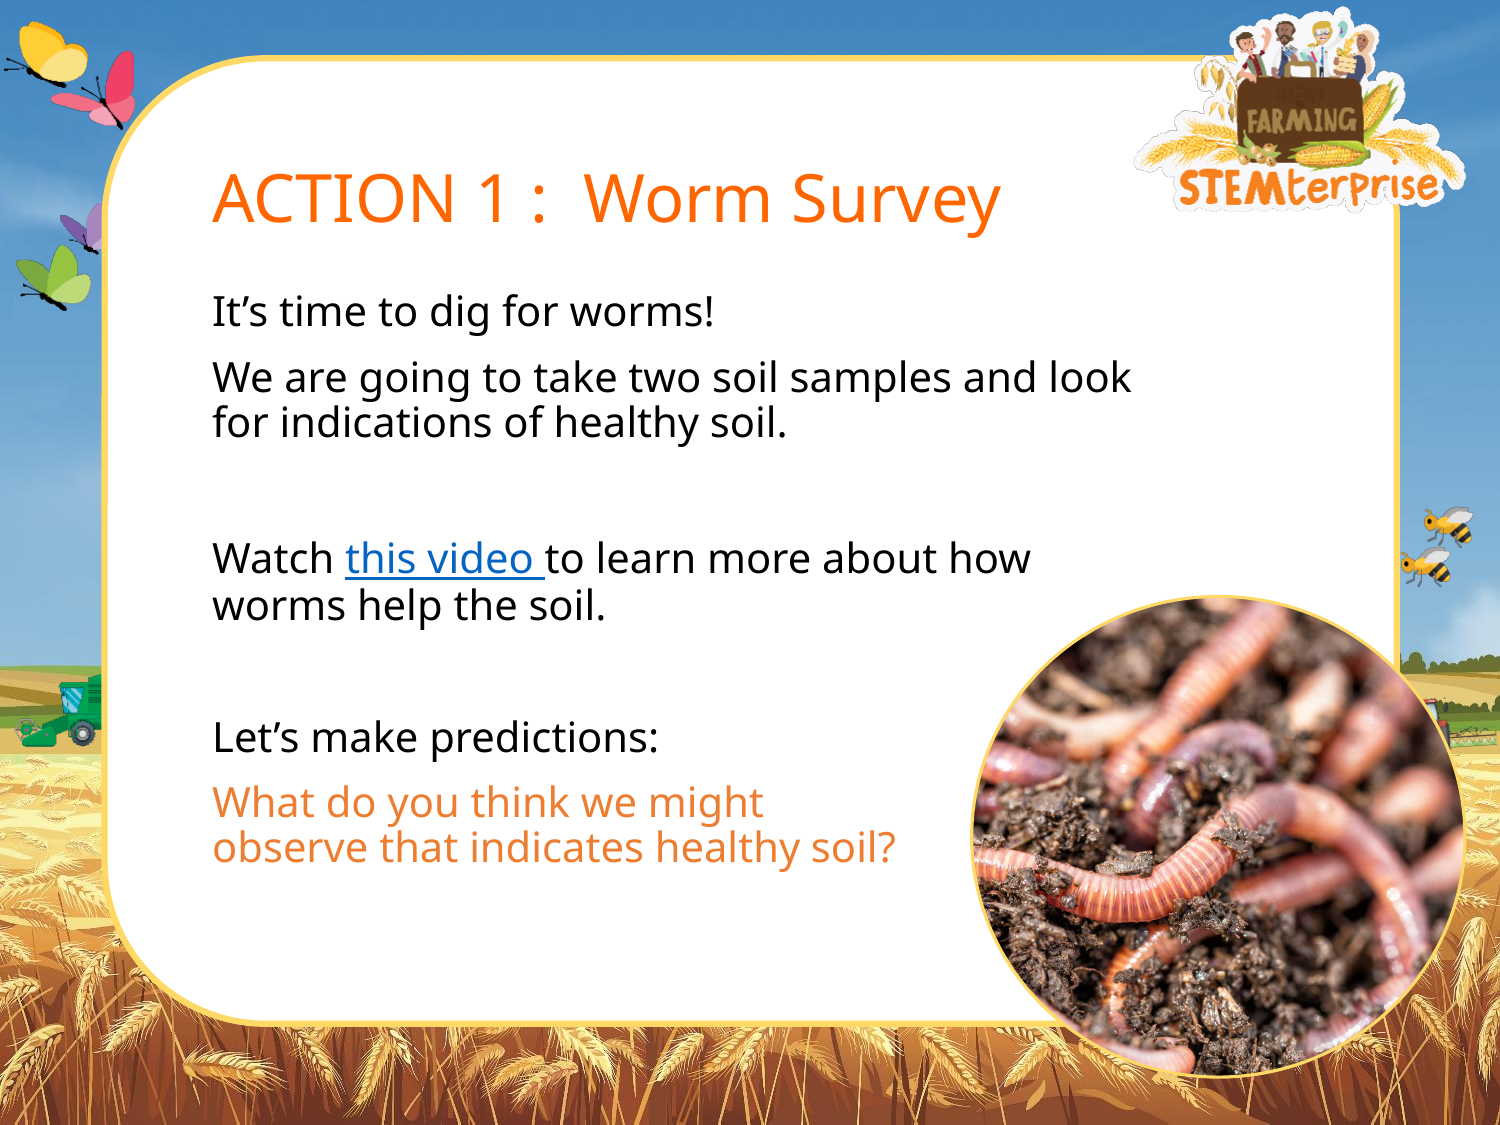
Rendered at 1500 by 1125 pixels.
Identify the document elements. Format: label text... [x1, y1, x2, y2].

list It’s time to dig for worms! We are going to take two soil samples and look for indications of healthy soil. Watch this video to learn more about how worms help the soil. Let’s make predictions: What do you think we might observe that indicates healthy soil? [197, 282, 1191, 988]
picture [0, 0, 1500, 1125]
title ACTION 1 : Worm Survey [197, 137, 1173, 265]
